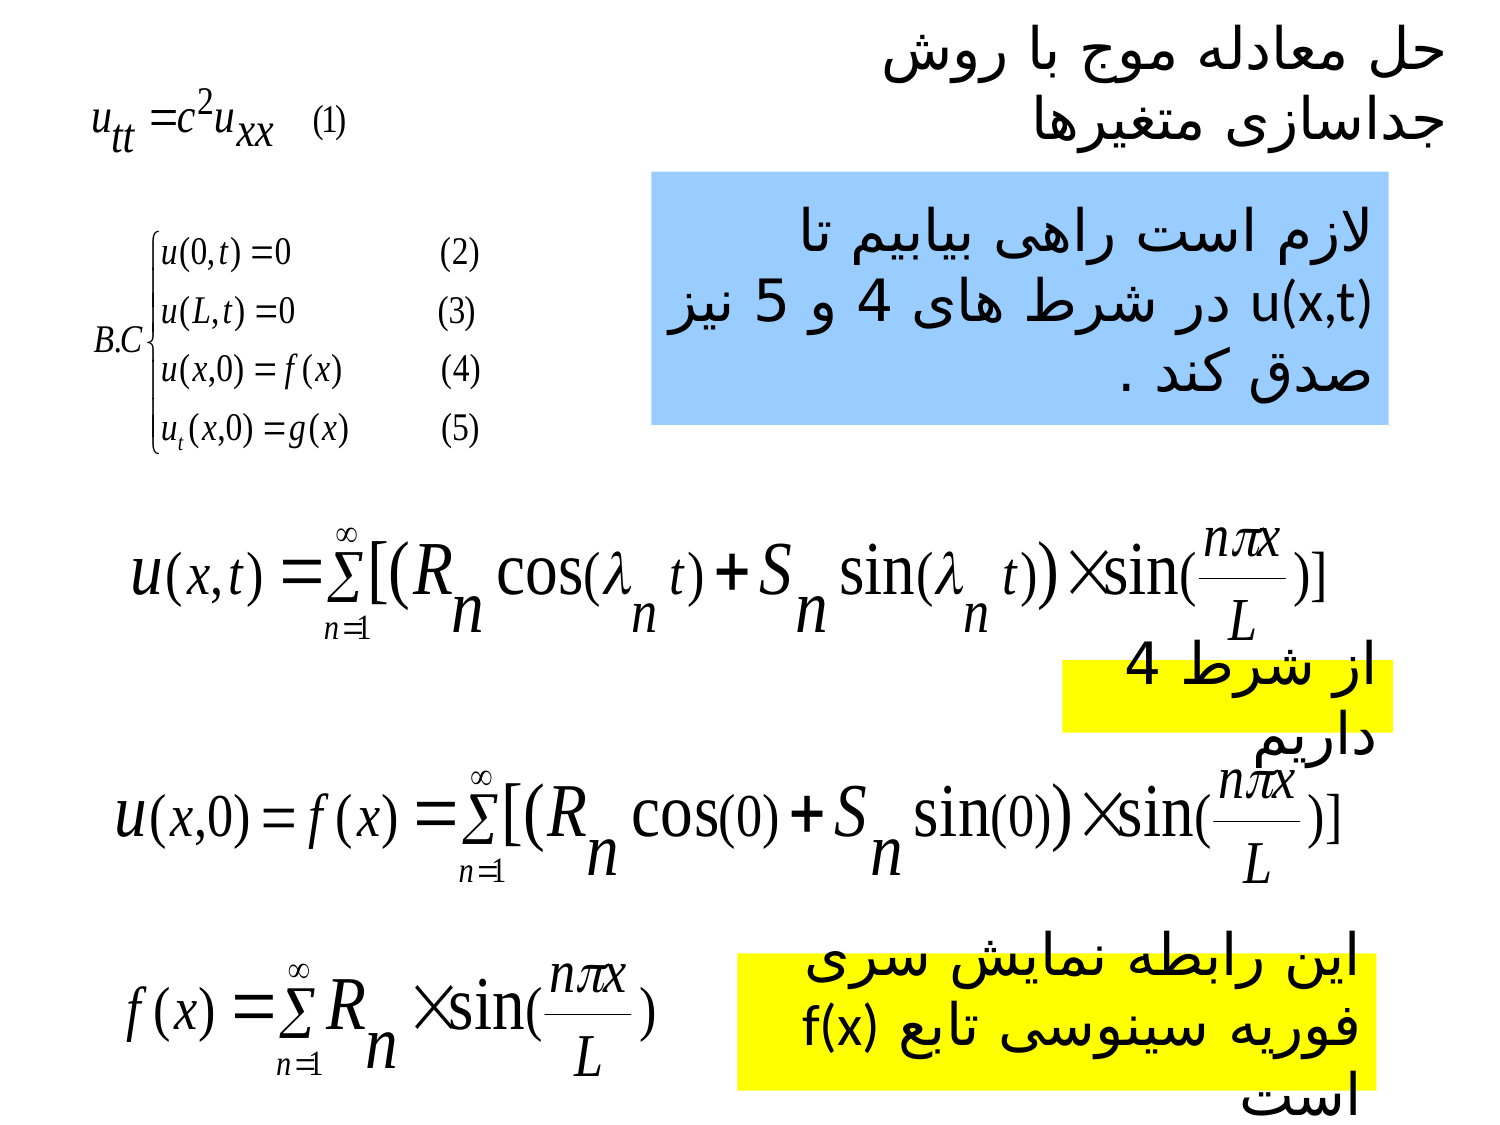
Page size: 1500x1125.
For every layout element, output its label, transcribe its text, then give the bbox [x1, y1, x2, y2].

text_box از شرط 4 داریم [1062, 660, 1393, 733]
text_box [87, 74, 488, 464]
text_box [108, 739, 1377, 898]
title حل معادله موج با روش جداسازی متغیرها [712, 24, 1463, 138]
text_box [124, 497, 1363, 661]
text_box این رابطه نمایش سری فوریه سینوسی تابع f(x) است [737, 953, 1377, 1091]
text_box لازم است راهی بیابیم تا u(x,t) در شرط های 4 و 5 نیز صدق کند . [651, 171, 1389, 425]
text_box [108, 933, 697, 1092]
